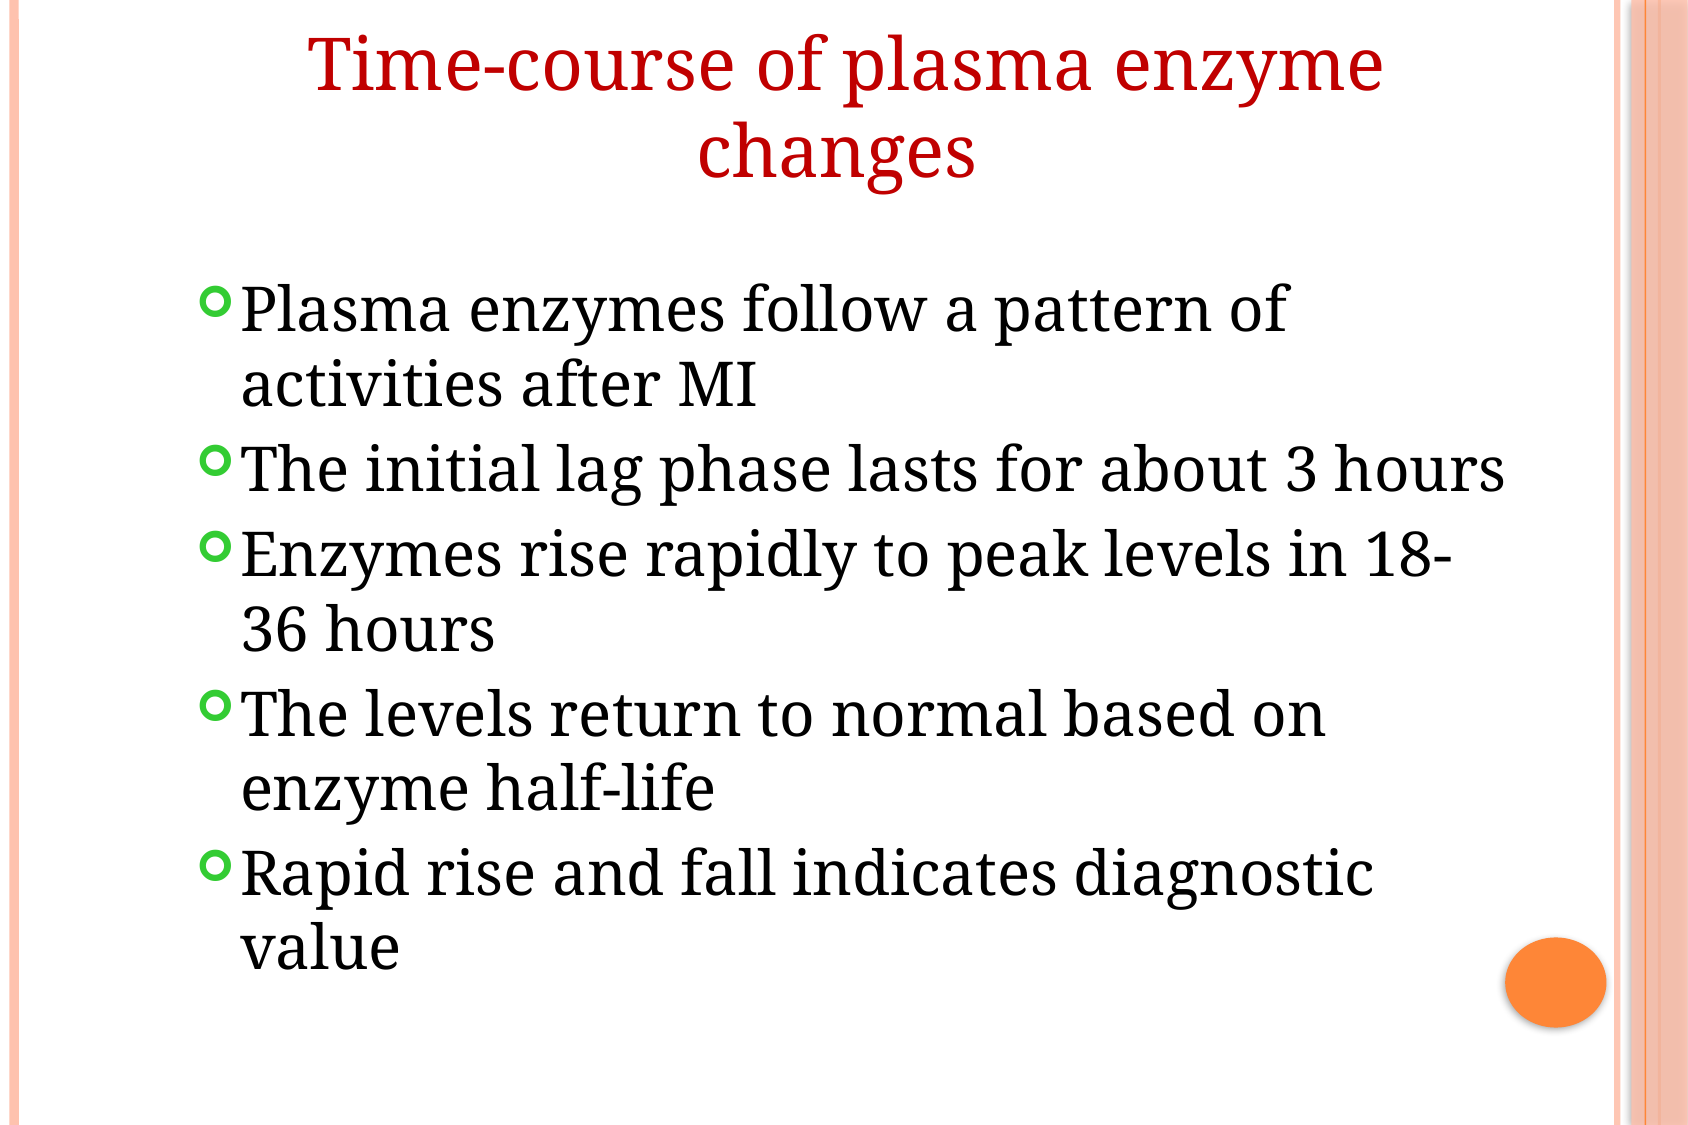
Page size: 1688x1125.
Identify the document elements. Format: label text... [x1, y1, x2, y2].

text_box Time-course of plasma enzyme changes [156, 75, 1538, 200]
list Plasma enzymes follow a pattern of activities after MI The initial lag phase lasts for about 3 hours Enzymes rise rapidly to peak levels in 18-36 hours The levels return to normal based on enzyme half-life Rapid rise and fall indicates diagnostic value [181, 262, 1532, 1013]
